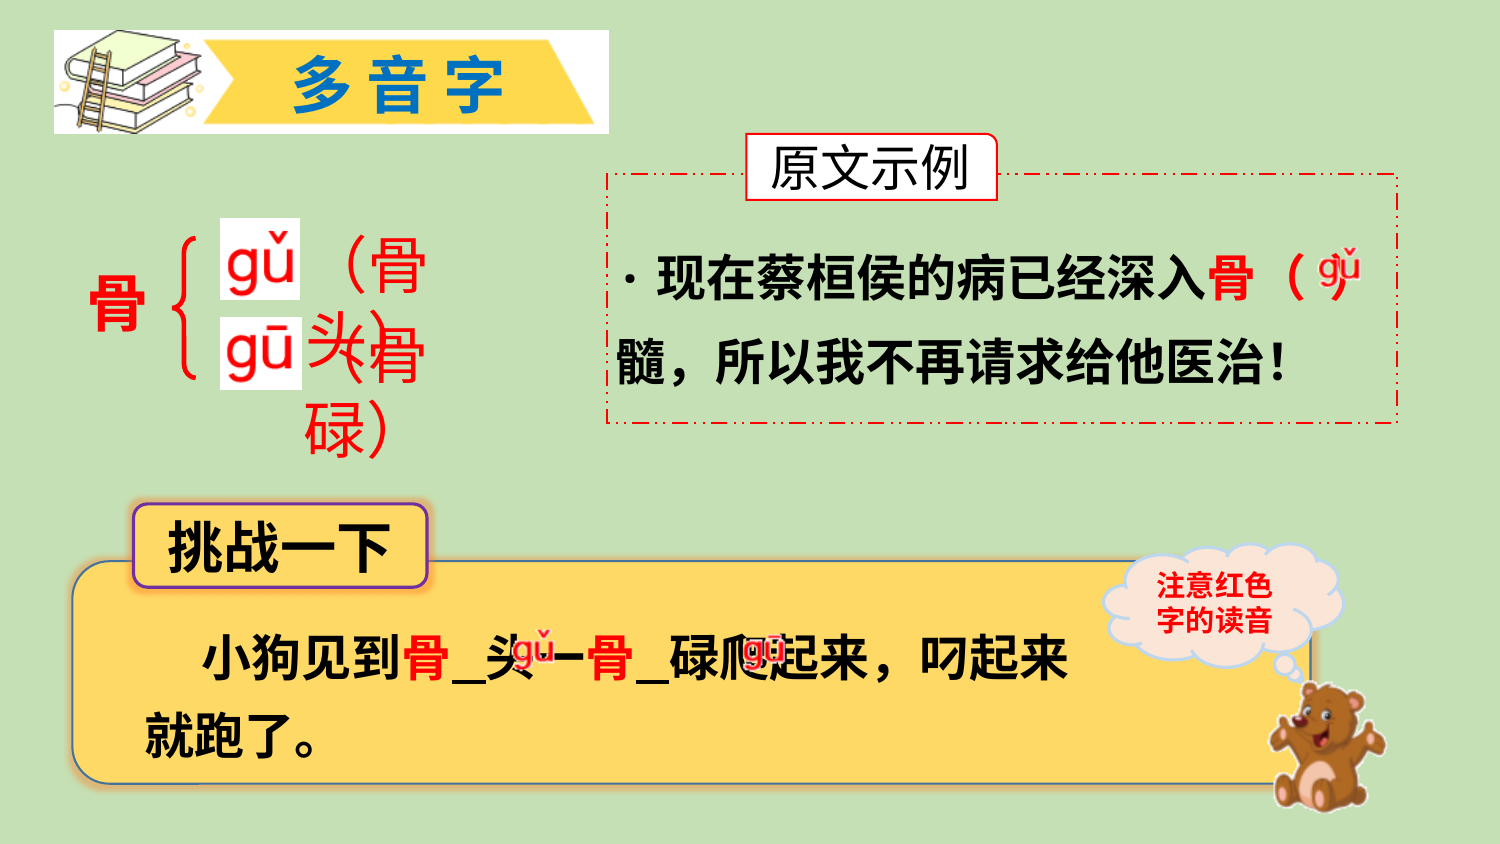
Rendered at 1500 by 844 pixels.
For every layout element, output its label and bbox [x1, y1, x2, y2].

text_box [1103, 543, 1392, 815]
text_box [600, 215, 1408, 400]
text_box [72, 503, 1311, 784]
text_box [607, 133, 1398, 215]
picture [504, 625, 561, 673]
picture [737, 626, 790, 677]
text_box [72, 218, 533, 400]
text_box [607, 400, 1398, 424]
text_box [54, 30, 609, 134]
